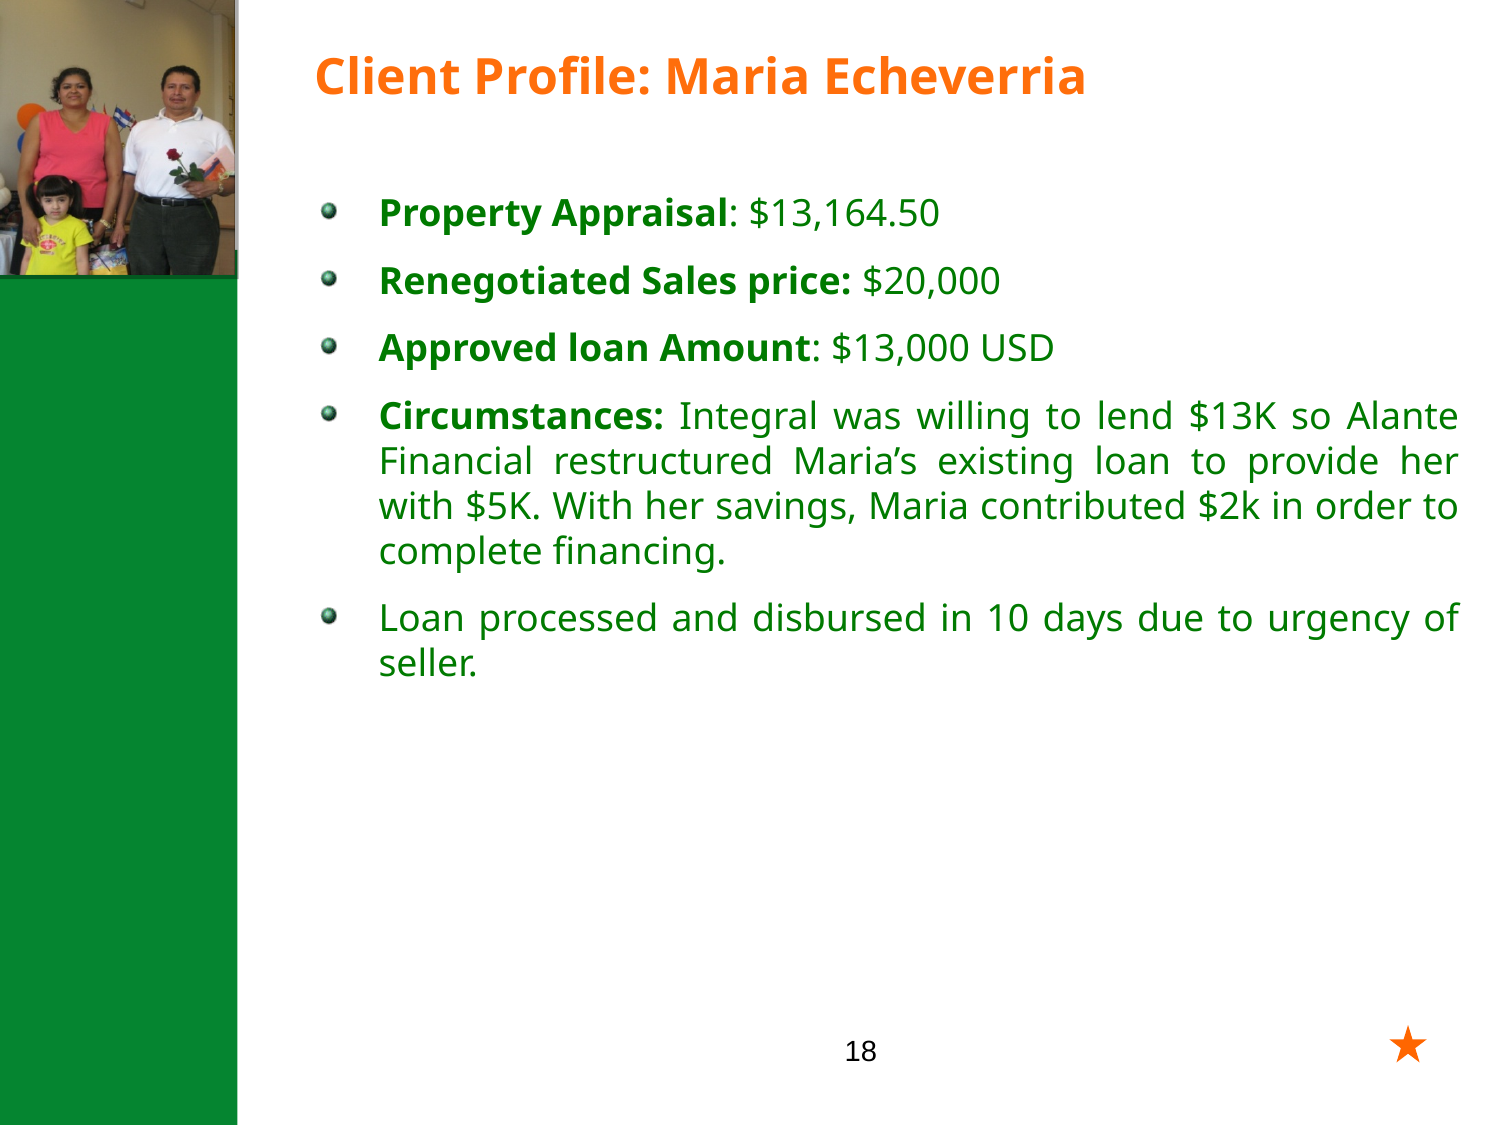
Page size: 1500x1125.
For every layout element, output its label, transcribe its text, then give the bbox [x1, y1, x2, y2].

picture [0, 0, 235, 276]
picture [320, 270, 338, 288]
picture [320, 607, 338, 626]
picture [320, 405, 338, 423]
picture [320, 202, 338, 221]
text_box 18 [549, 1025, 900, 1104]
text_box [0, 280, 238, 1125]
text_box [1389, 1025, 1427, 1063]
text_box Property Appraisal: $13,164.50 Renegotiated Sales price: $20,000 Approved loan Amount: $13,000 USD Circumstances: Integral was willing to lend $13K so Alante Financial restructured Maria’s existing loan to provide her with $5K. With her savings, Maria contributed $2k in order to complete financing. Loan processed and disbursed in 10 days due to urgency of seller. [305, 181, 1475, 692]
picture [320, 337, 338, 356]
text_box Client Profile: Maria Echeverria [300, 37, 1250, 113]
